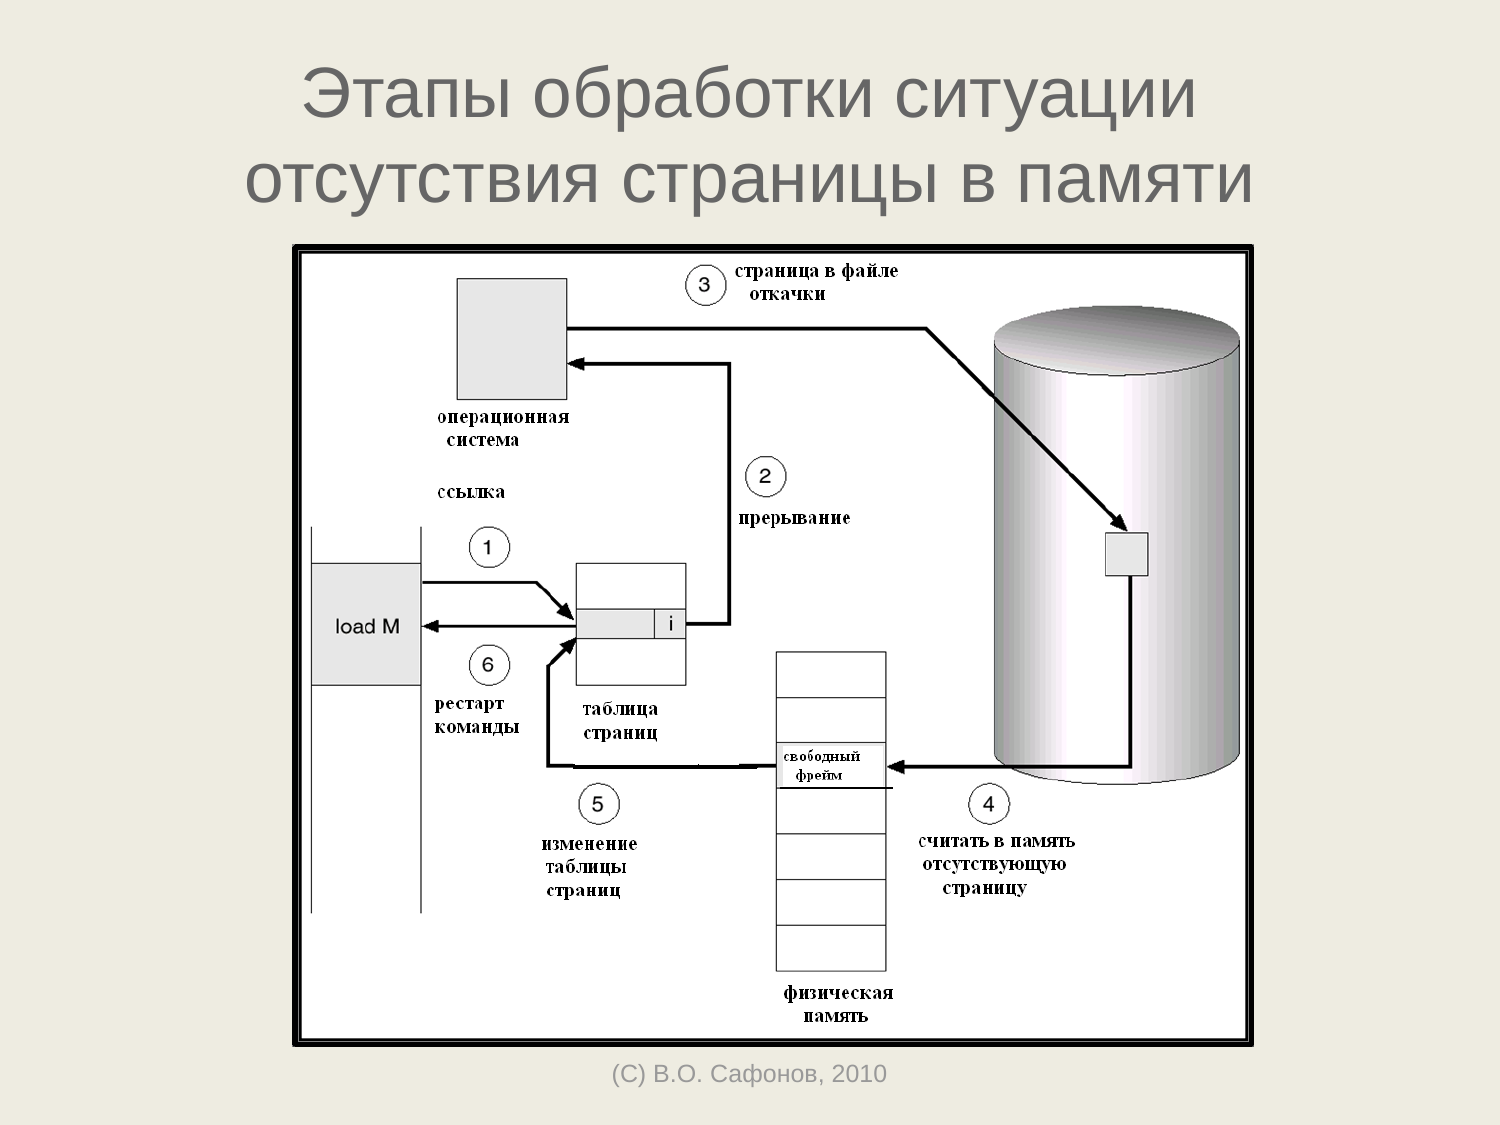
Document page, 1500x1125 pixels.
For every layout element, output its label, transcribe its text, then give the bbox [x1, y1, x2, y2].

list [292, 244, 1255, 1047]
footer (C) В.О. Сафонов, 2010 [512, 1047, 988, 1103]
title Этапы обработки ситуации отсутствия страницы в памяти [112, 37, 1388, 226]
